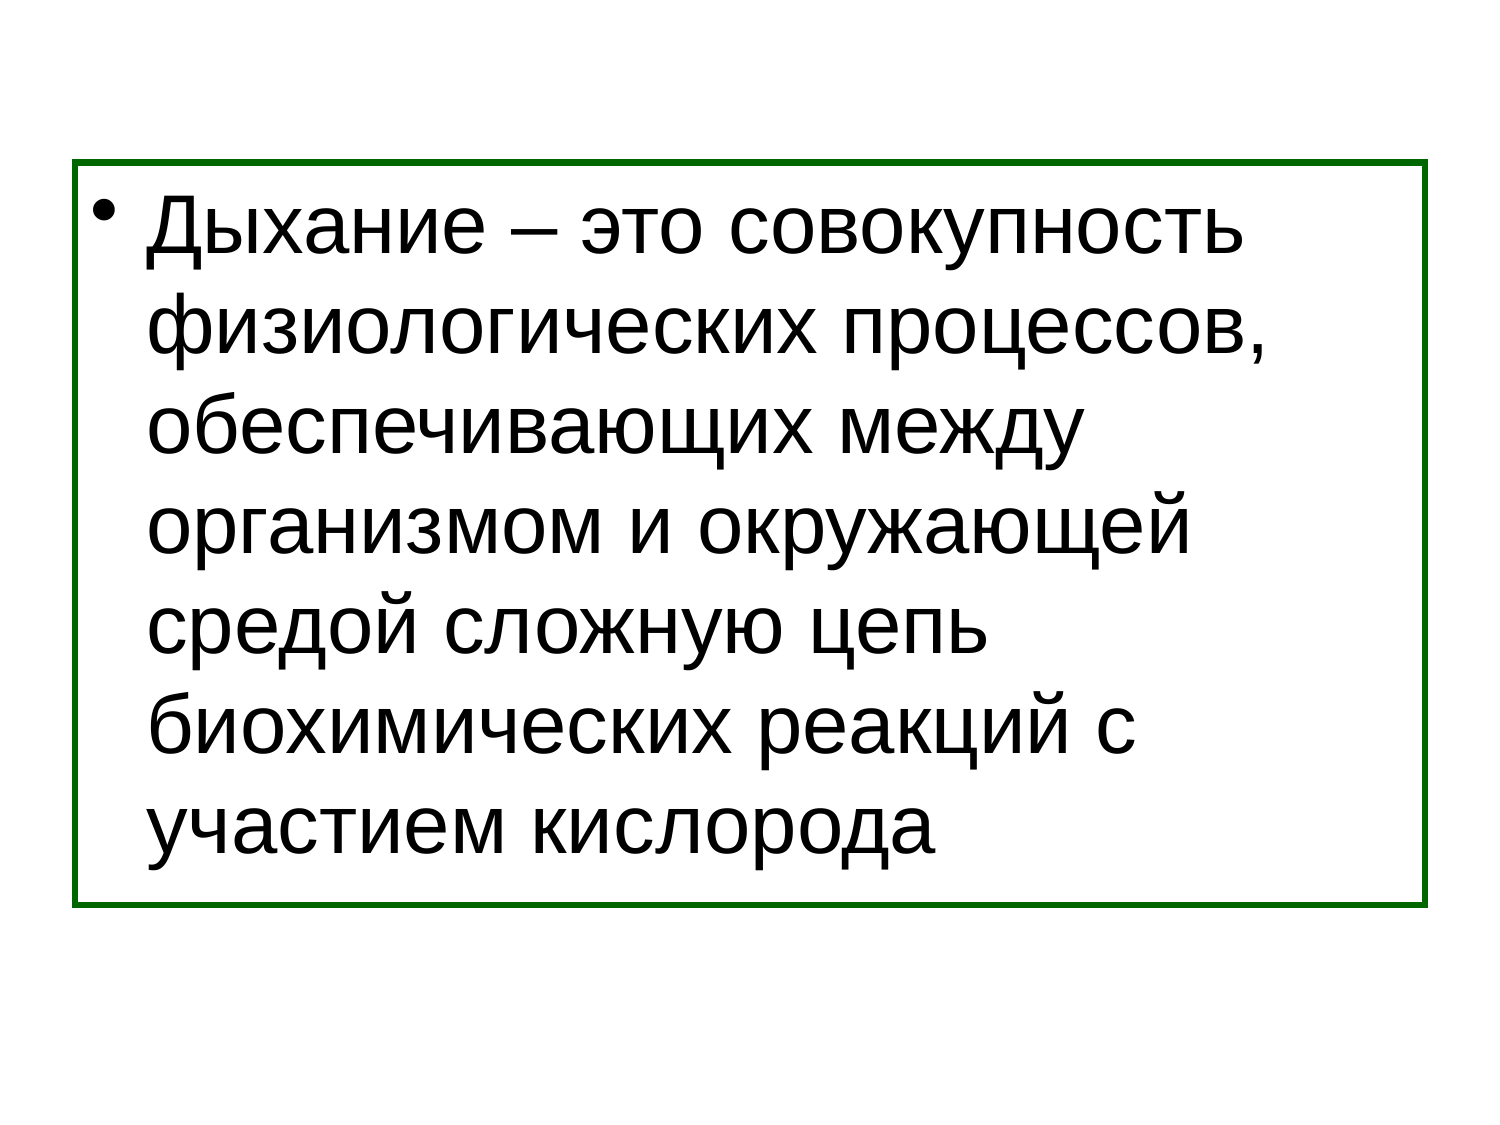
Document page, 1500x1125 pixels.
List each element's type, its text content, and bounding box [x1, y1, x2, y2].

list Дыхание – это совокупность физиологических процессов, обеспечивающих между организмом и окружающей средой сложную цепь биохимических реакций с участием кислорода [74, 162, 1426, 906]
